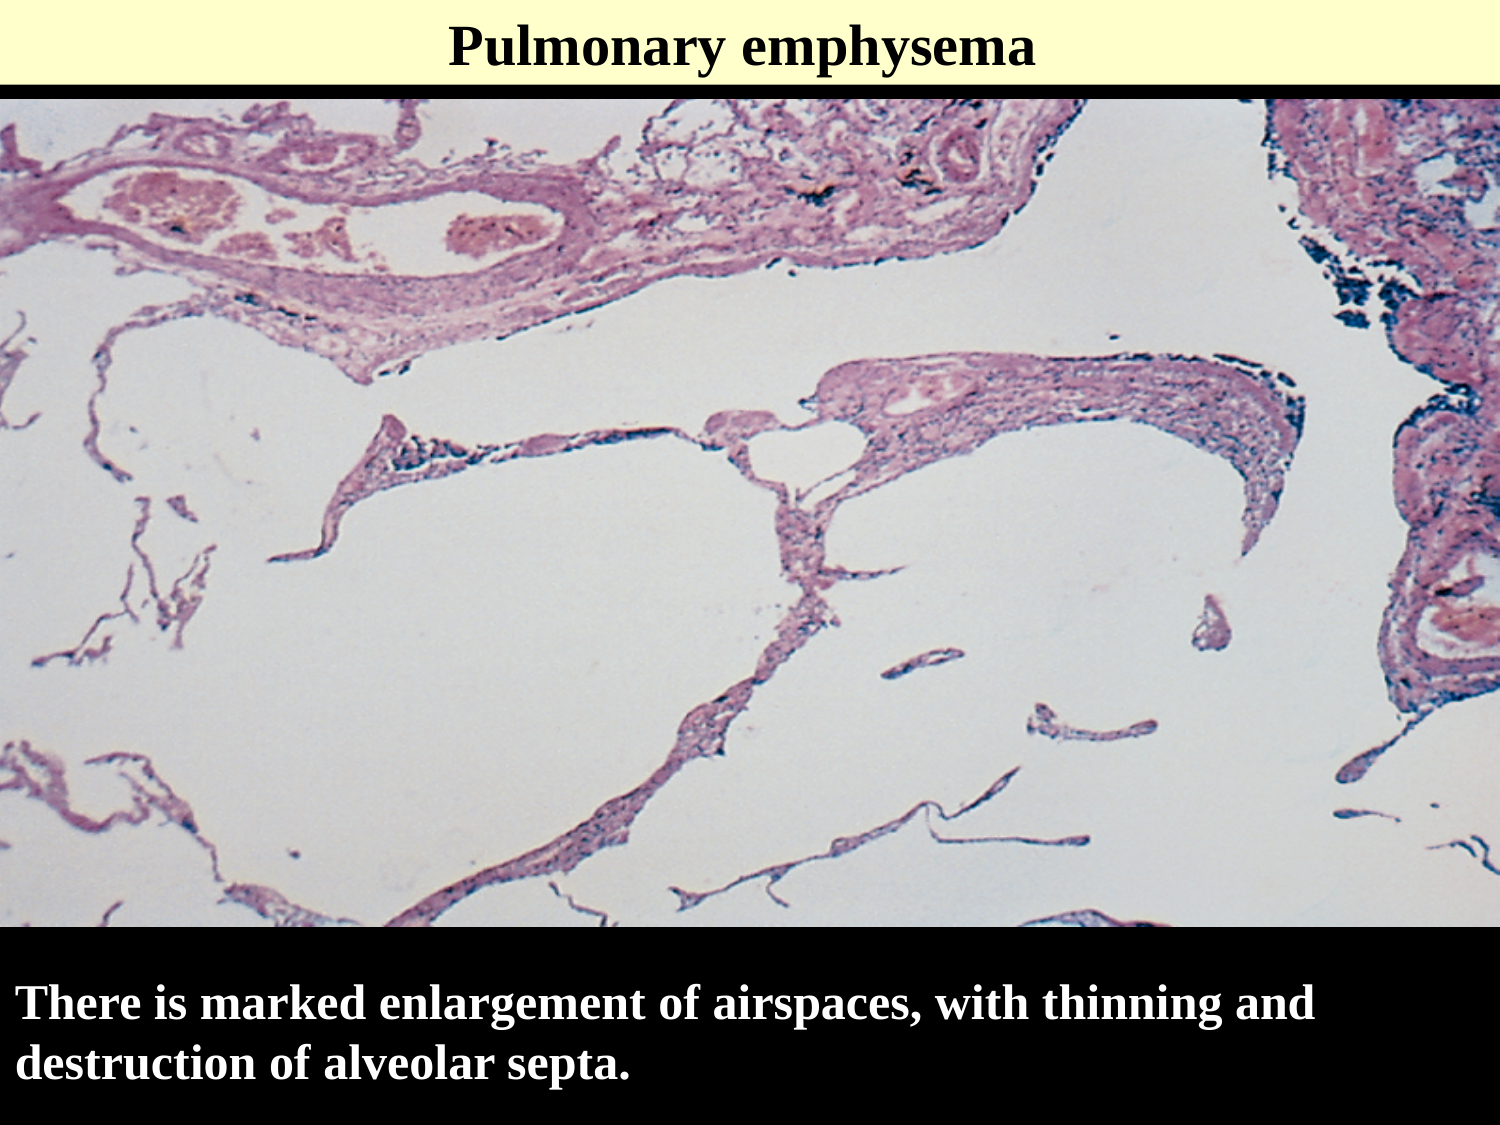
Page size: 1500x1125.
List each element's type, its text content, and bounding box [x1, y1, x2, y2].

picture [0, 99, 1500, 927]
text_box Pulmonary emphysema [0, 0, 1500, 85]
text_box There is marked enlargement of airspaces, with thinning and destruction of alveolar septa. [0, 962, 1500, 1098]
